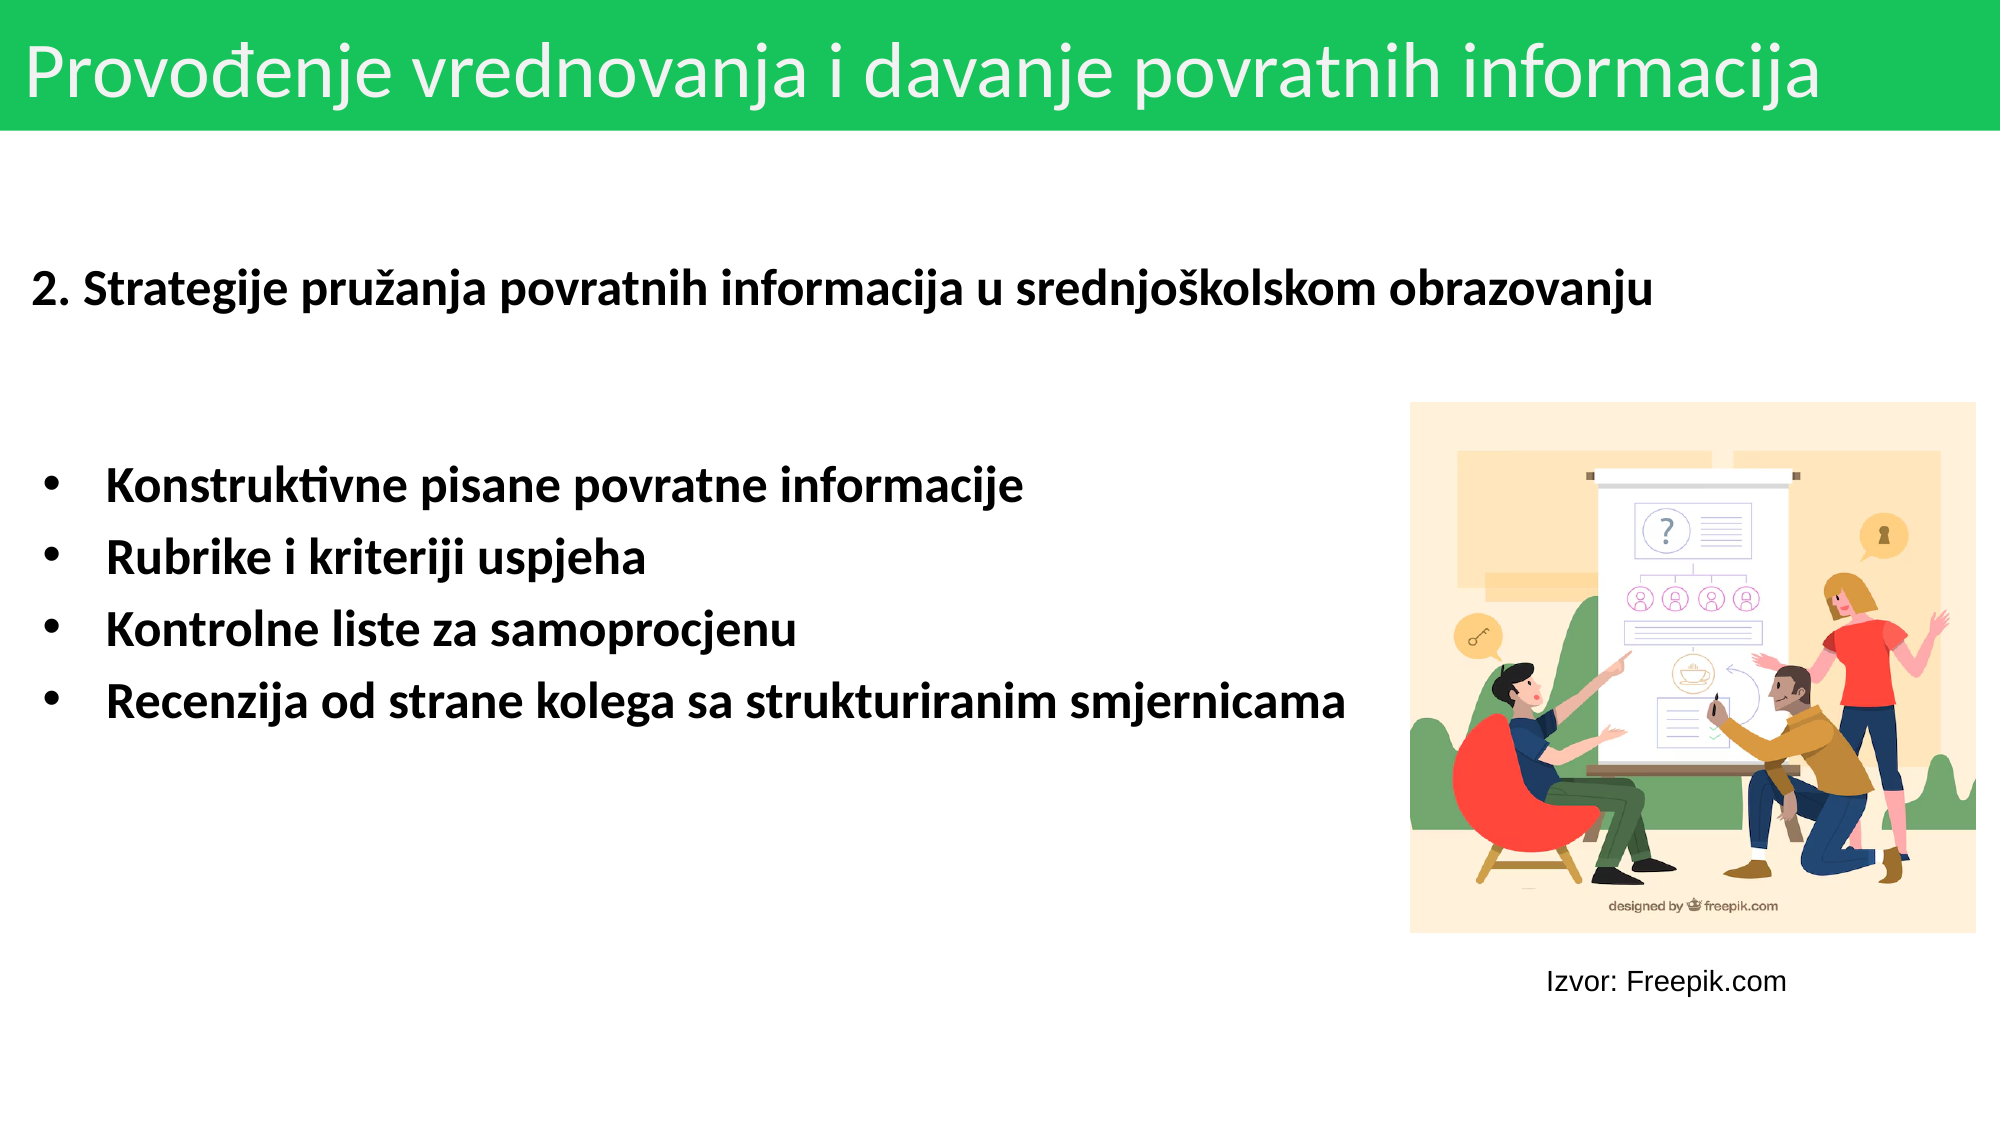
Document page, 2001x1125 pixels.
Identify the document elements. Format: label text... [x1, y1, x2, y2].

text_box Izvor: Freepik.com [1531, 947, 1855, 1013]
title Provođenje vrednovanja i davanje povratnih informacija [16, 13, 1976, 131]
list 2. Strategije pružanja povratnih informacija u srednjoškolskom obrazovanju Konstruktivne pisane povratne informacije Rubrike i kriteriji uspjeha Kontrolne liste za samoprocjenu Recenzija od strane kolega sa strukturiranim smjernicama [16, 144, 1976, 1108]
picture [1409, 402, 1976, 933]
